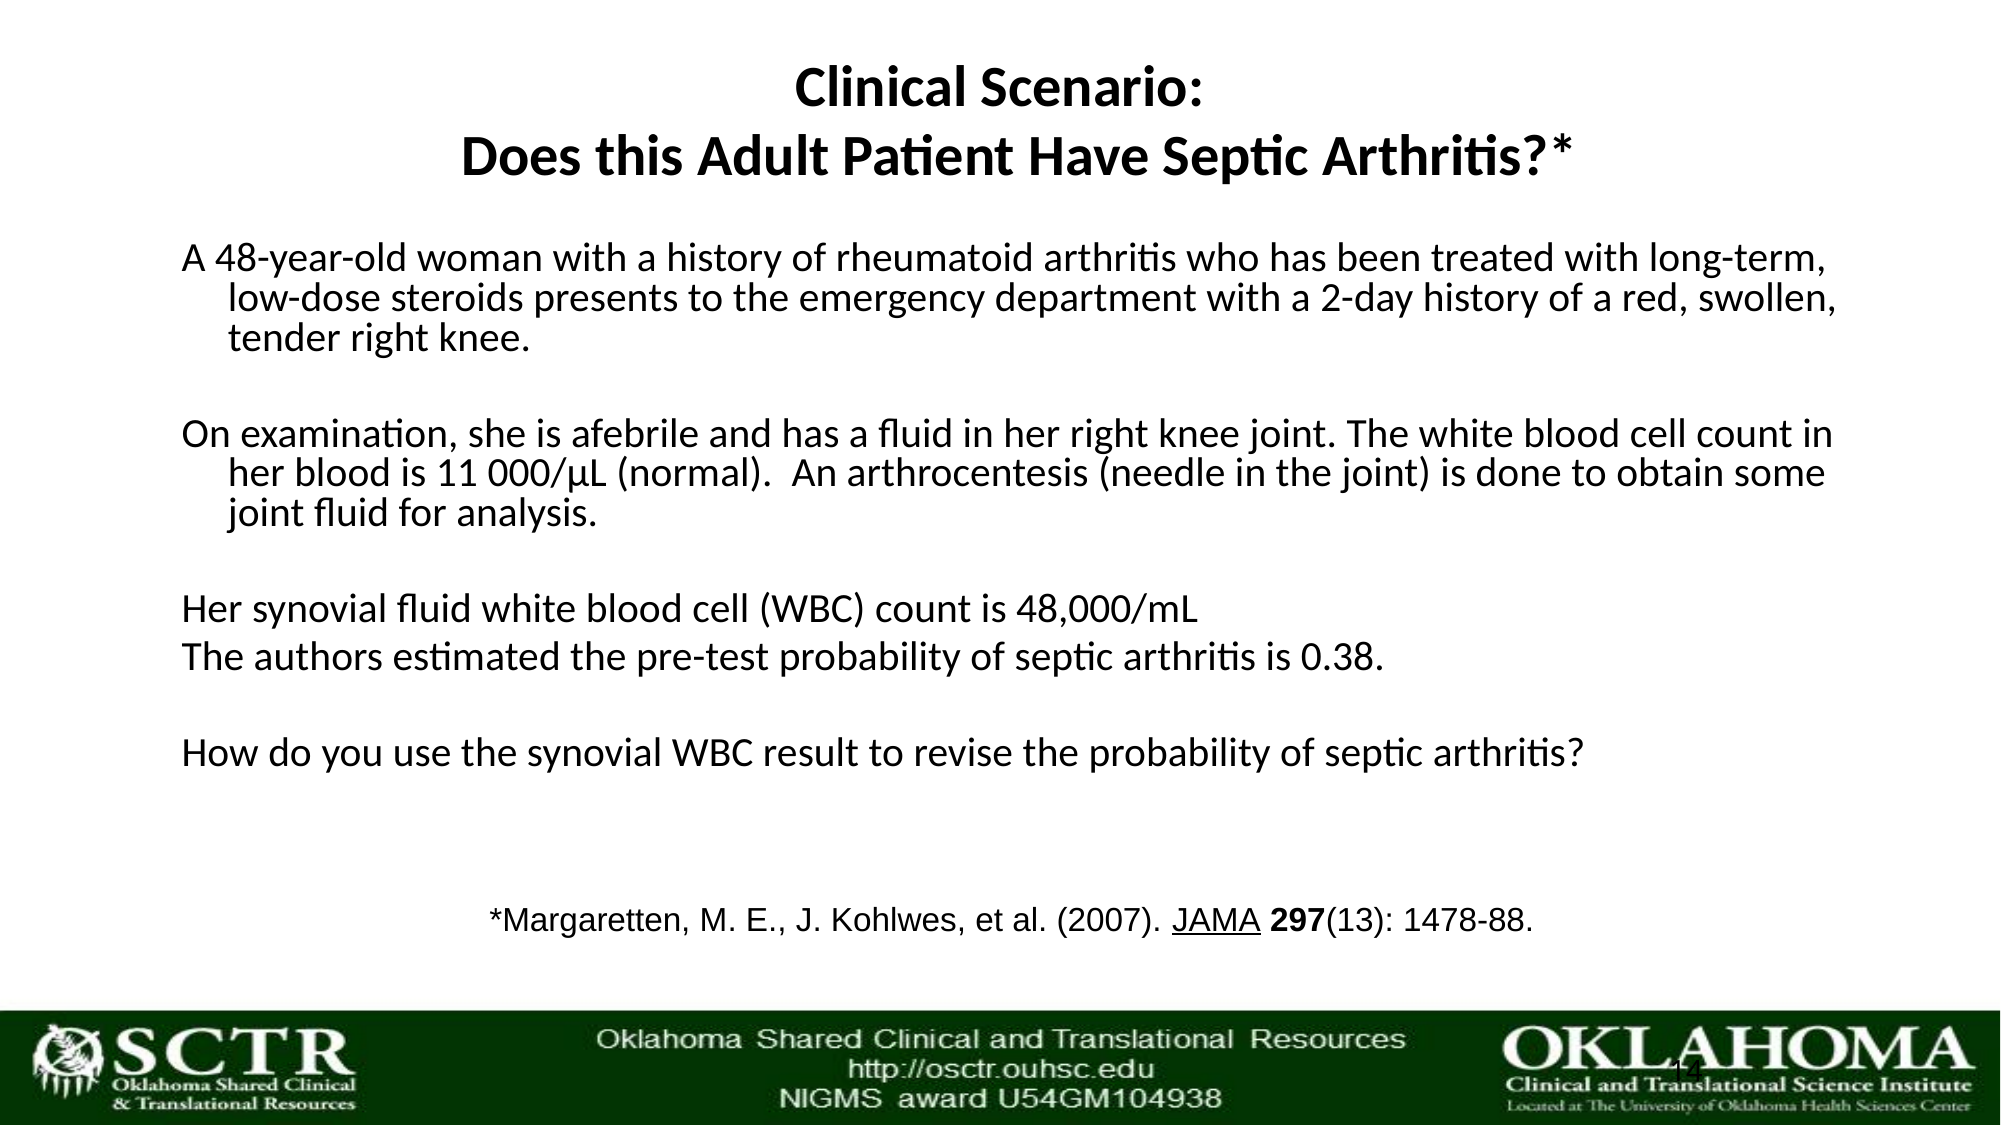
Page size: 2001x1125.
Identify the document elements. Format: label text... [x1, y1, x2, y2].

picture [0, 0, 2001, 1125]
title Clinical Scenario: Does this Adult Patient Have Septic Arthritis?* [99, 23, 1900, 212]
text_box 14 [1405, 1024, 1718, 1100]
text_box *Margaretten, M. E., J. Kohlwes, et al. (2007). JAMA 297(13): 1478-88. [474, 890, 1612, 946]
list A 48-year-old woman with a history of rheumatoid arthritis who has been treated with long-term, low-dose steroids presents to the emergency department with a 2-day history of a red, swollen, tender right knee. On examination, she is afebrile and has a fluid in her right knee joint. The white blood cell count in her blood is 11 000/µL (normal). An arthrocentesis (needle in the joint) is done to obtain some joint fluid for analysis. Her synovial fluid white blood cell (WBC) count is 48,000/mL The authors estimated the pre-test probability of septic arthritis is 0.38. How do you use the synovial WBC result to revise the probability of septic arthritis? [166, 232, 1887, 849]
